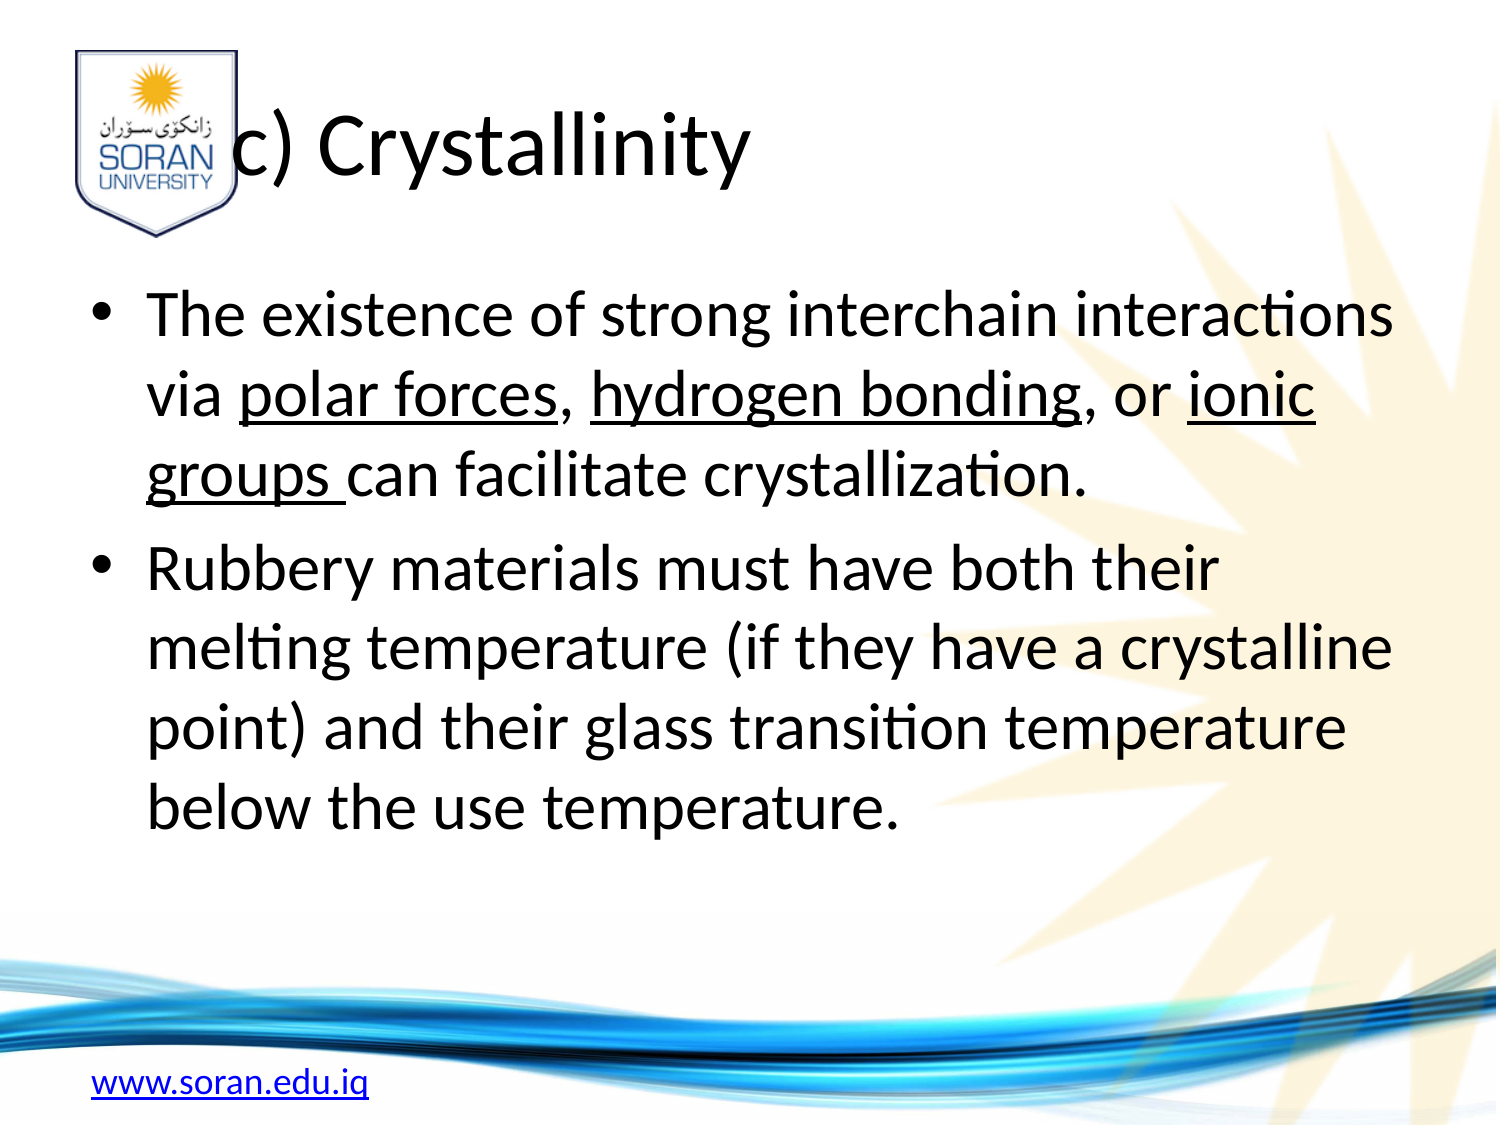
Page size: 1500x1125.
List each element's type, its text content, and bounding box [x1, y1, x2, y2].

list The existence of strong interchain interactions via polar forces, hydrogen bonding, or ionic groups can facilitate crystallization. Rubbery materials must have both their melting temperature (if they have a crystalline point) and their glass transition temperature below the use temperature. [75, 262, 1425, 1005]
picture [0, 99, 1500, 1125]
picture [75, 233, 238, 238]
title c) Crystallinity [75, 45, 1425, 233]
